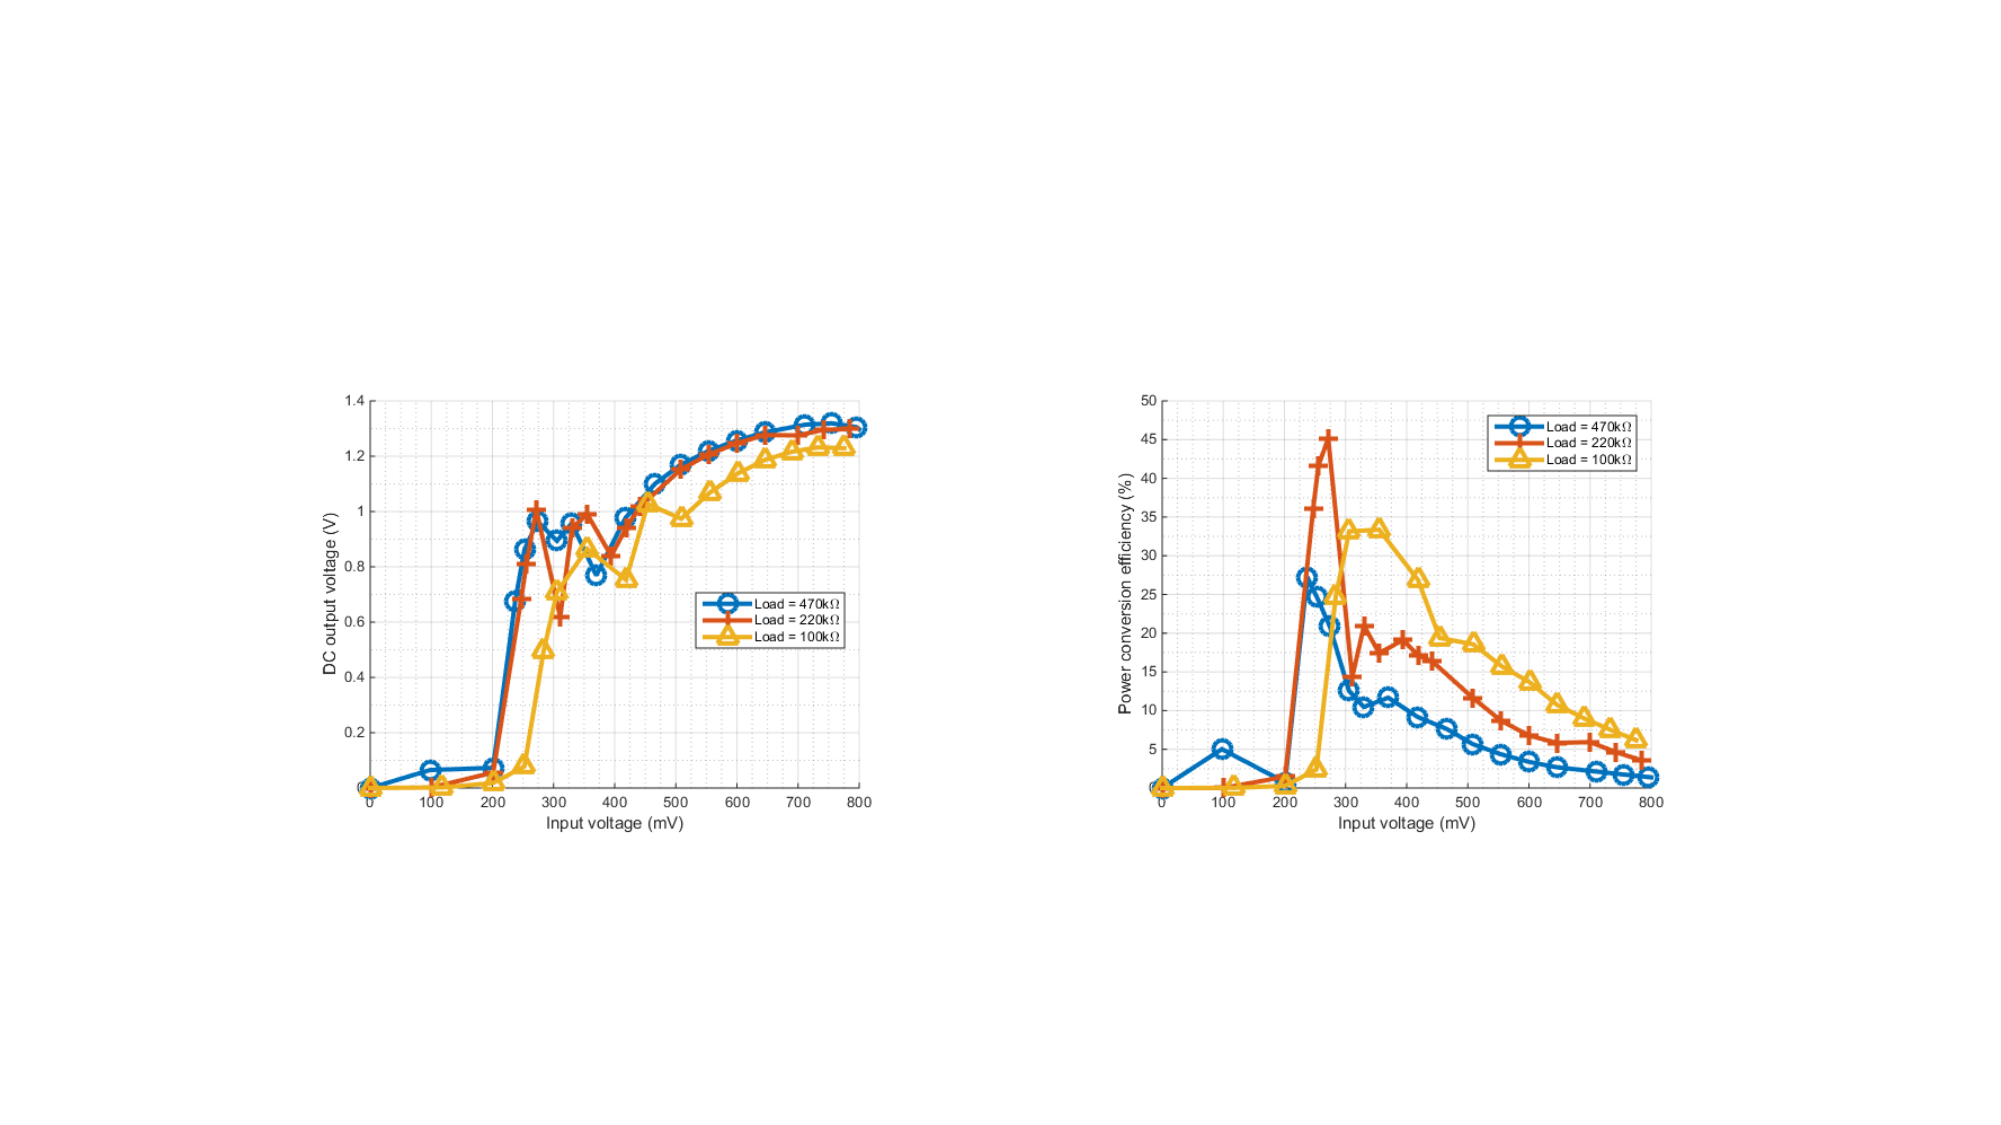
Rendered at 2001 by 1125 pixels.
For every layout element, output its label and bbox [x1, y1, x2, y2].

list [1080, 366, 1711, 840]
picture [288, 366, 919, 840]
